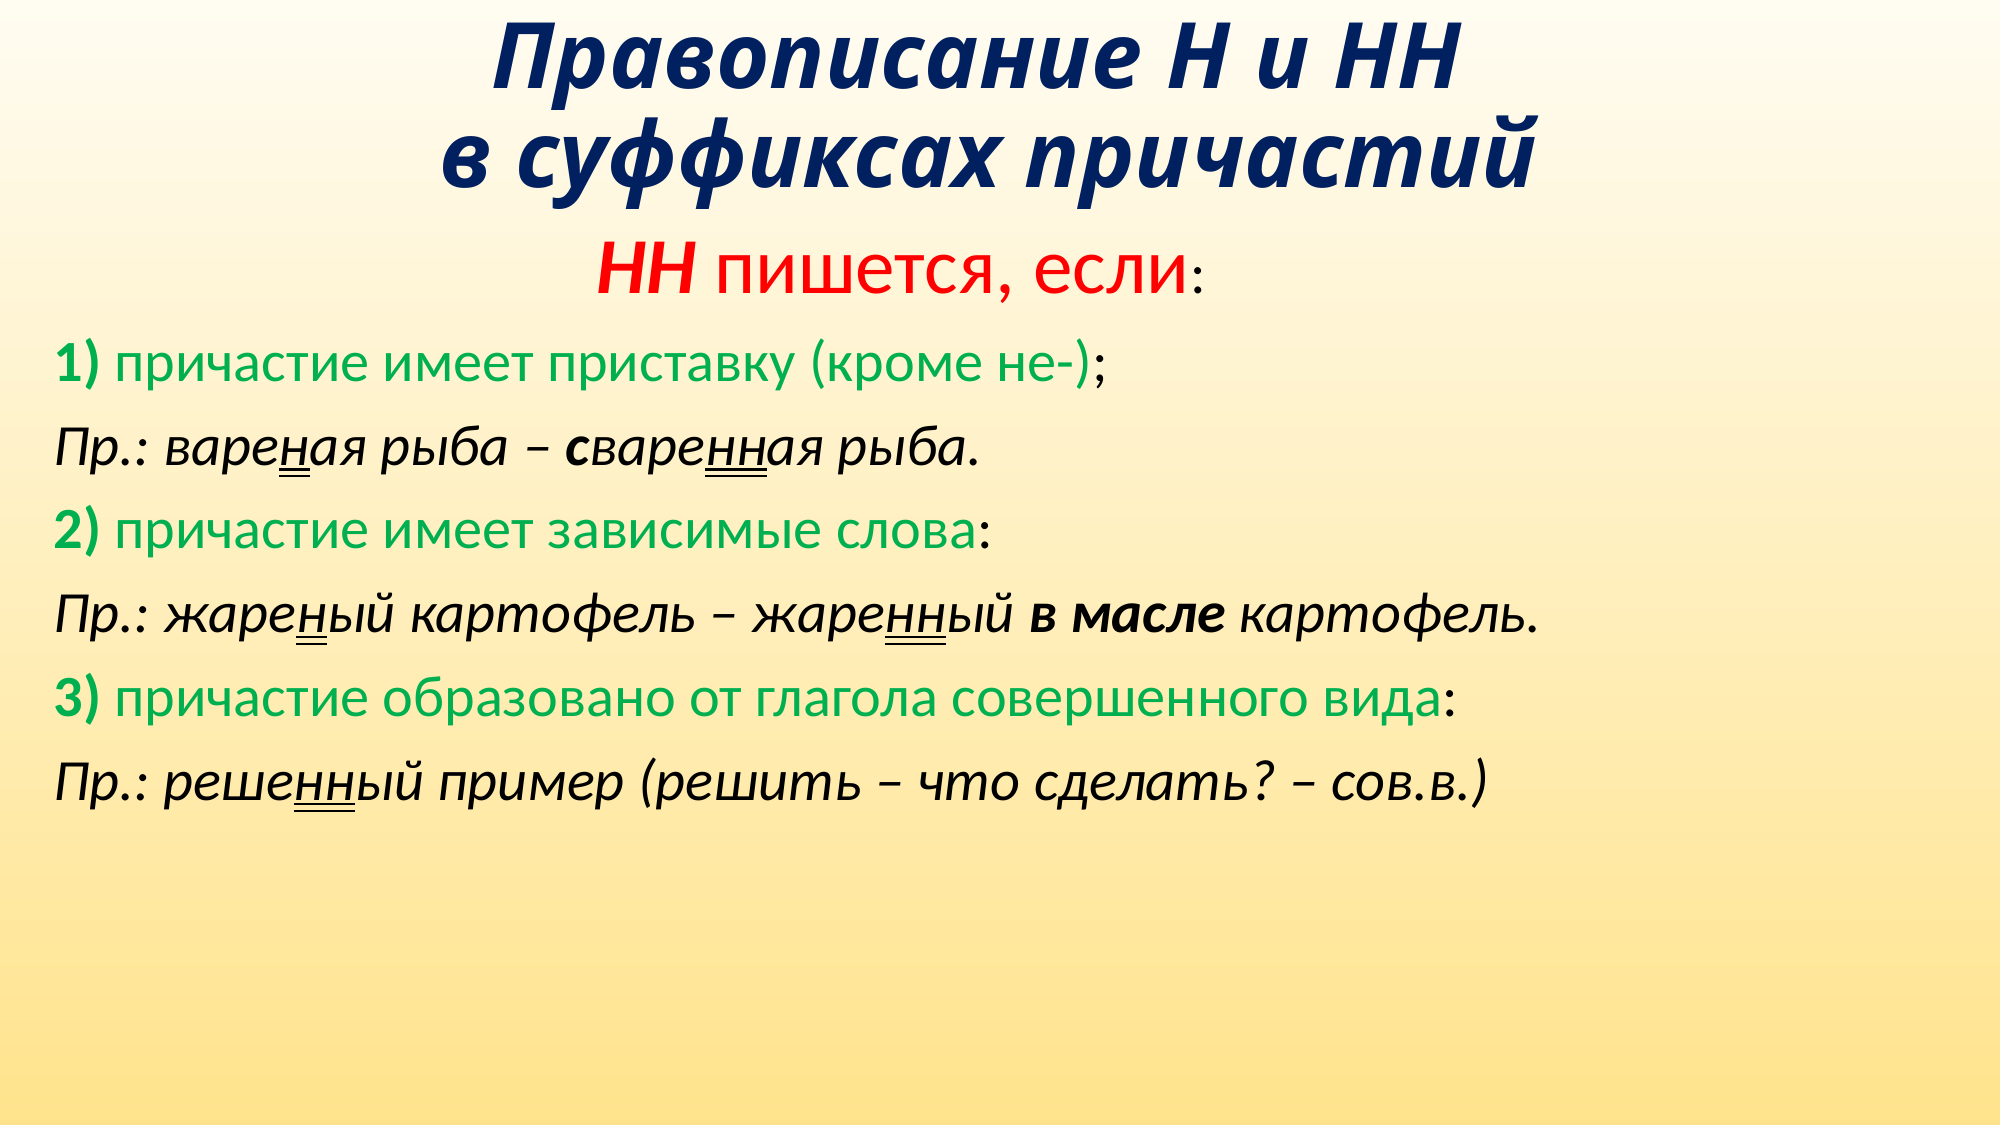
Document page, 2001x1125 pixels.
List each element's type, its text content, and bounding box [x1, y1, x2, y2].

title Правописание Н и НН в суффиксах причастий [126, 0, 1852, 218]
list НН пишется, если: 1) причастие имеет приставку (кроме не-); Пр.: вареная рыба – сваренная рыба. 2) причастие имеет зависимые слова: Пр.: жареный картофель – жаренный в масле картофель. 3) причастие образовано от глагола совершенного вида: Пр.: решенный пример (решить – что сделать? – сов.в.) [38, 217, 1764, 1019]
